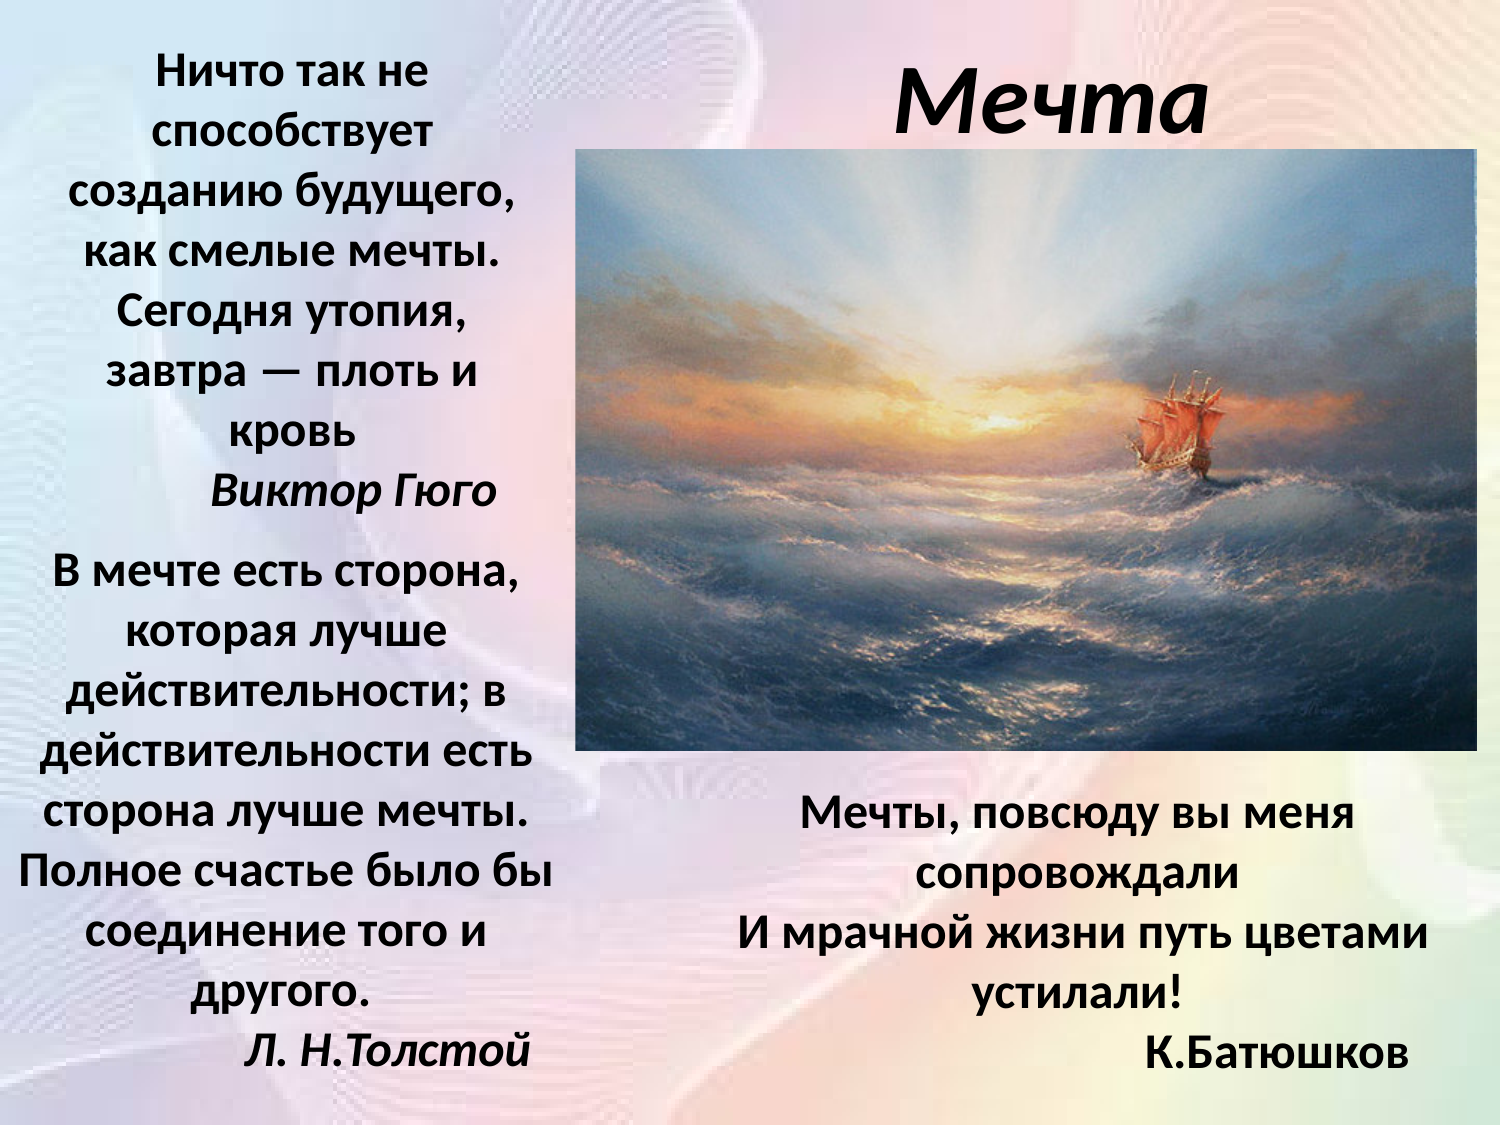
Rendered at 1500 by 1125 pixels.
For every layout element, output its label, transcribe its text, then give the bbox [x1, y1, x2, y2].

title Мечта [679, 0, 1425, 147]
text_box Мечты, повсюду вы меня сопровождали И мрачной жизни путь цветами устилали! К.Батюшков [702, 771, 1453, 1086]
text_box Ничто так не способствует созданию будущего, как смелые мечты. Сегодня утопия, завтра — плоть и кровь Виктор Гюго [29, 29, 555, 524]
picture [0, 0, 1500, 1125]
text_box В мечте есть сторона, которая лучше действительности; в действительности есть сторона лучше мечты. Полное счастье было бы соединение того и другого. Л. Н.Толстой [0, 528, 573, 1084]
